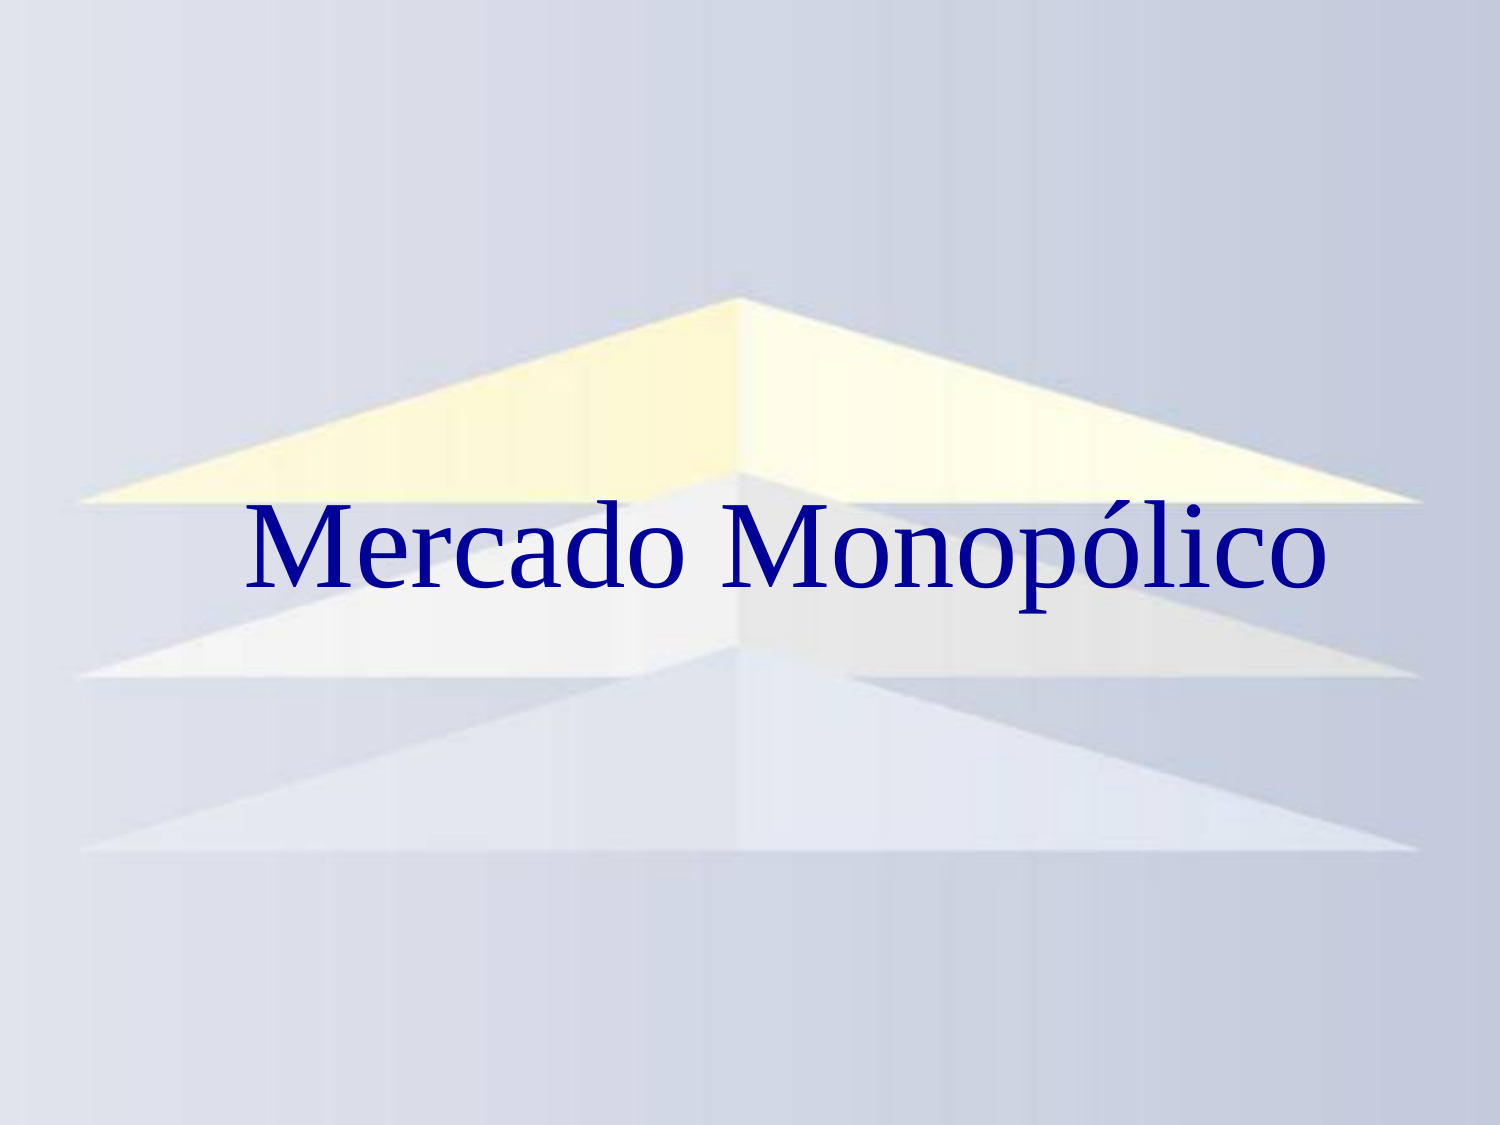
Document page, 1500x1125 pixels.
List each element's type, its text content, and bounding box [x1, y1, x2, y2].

picture [0, 0, 1500, 1125]
title Mercado Monopólico [162, 387, 1413, 688]
